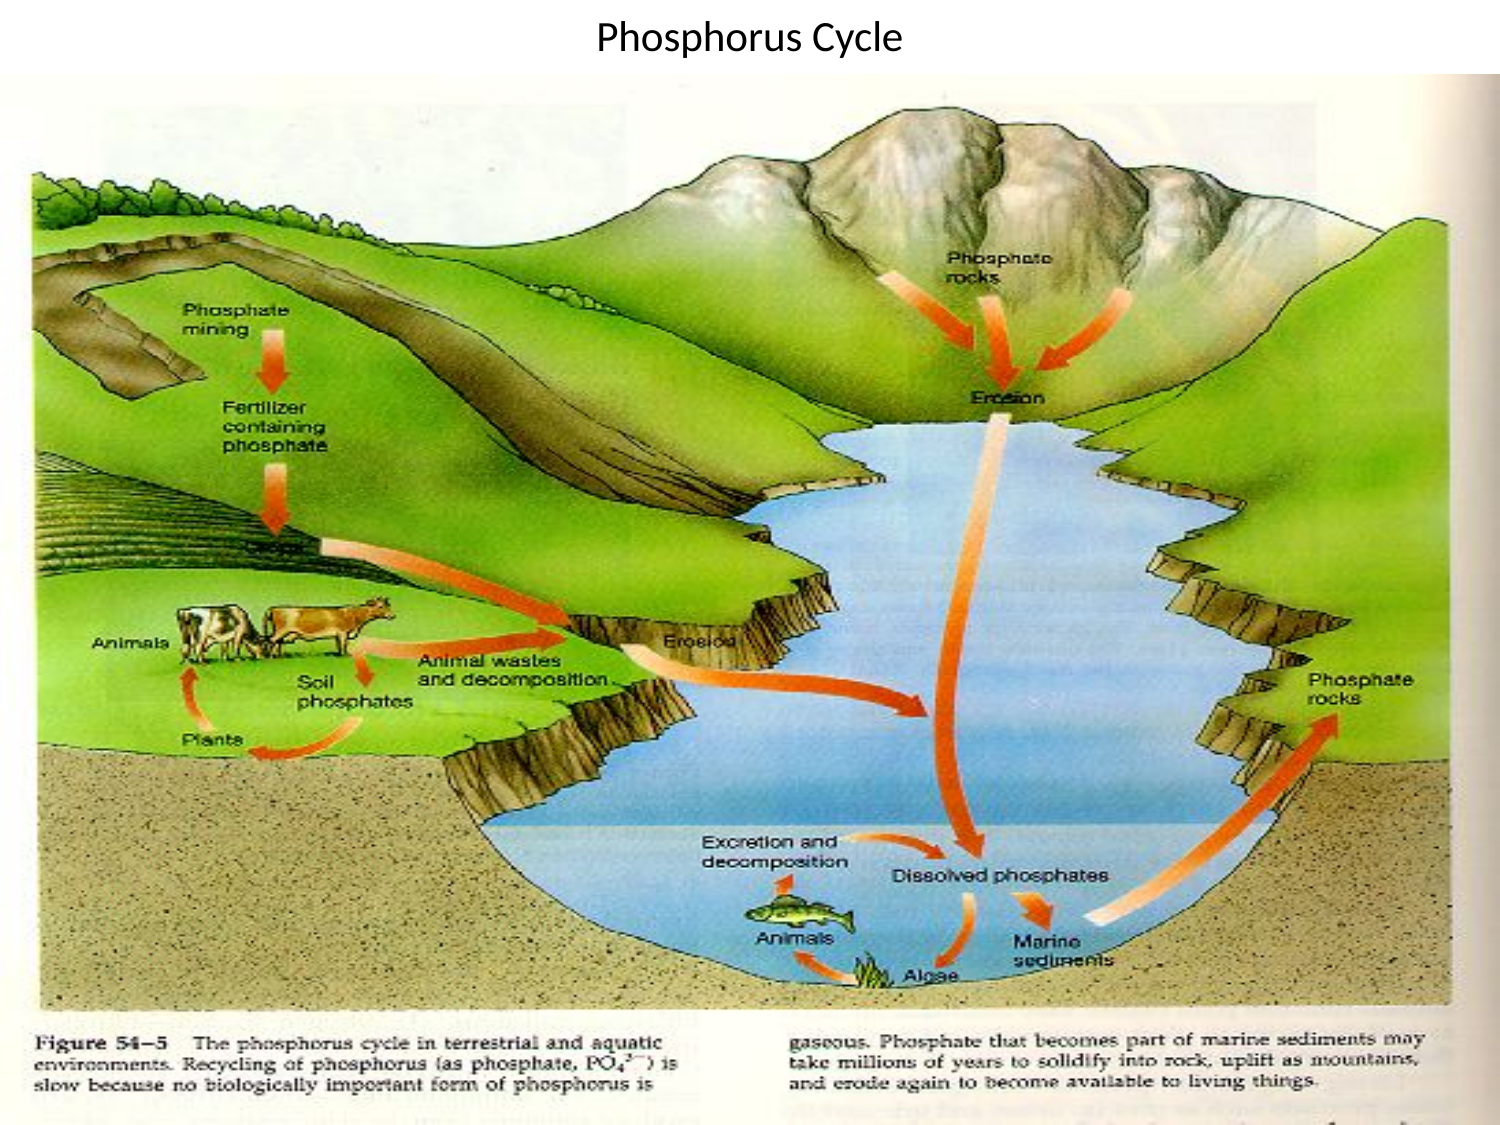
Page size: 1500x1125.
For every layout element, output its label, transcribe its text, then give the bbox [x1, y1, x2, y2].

title Phosphorus Cycle [75, 0, 1425, 68]
picture [0, 74, 1500, 1125]
